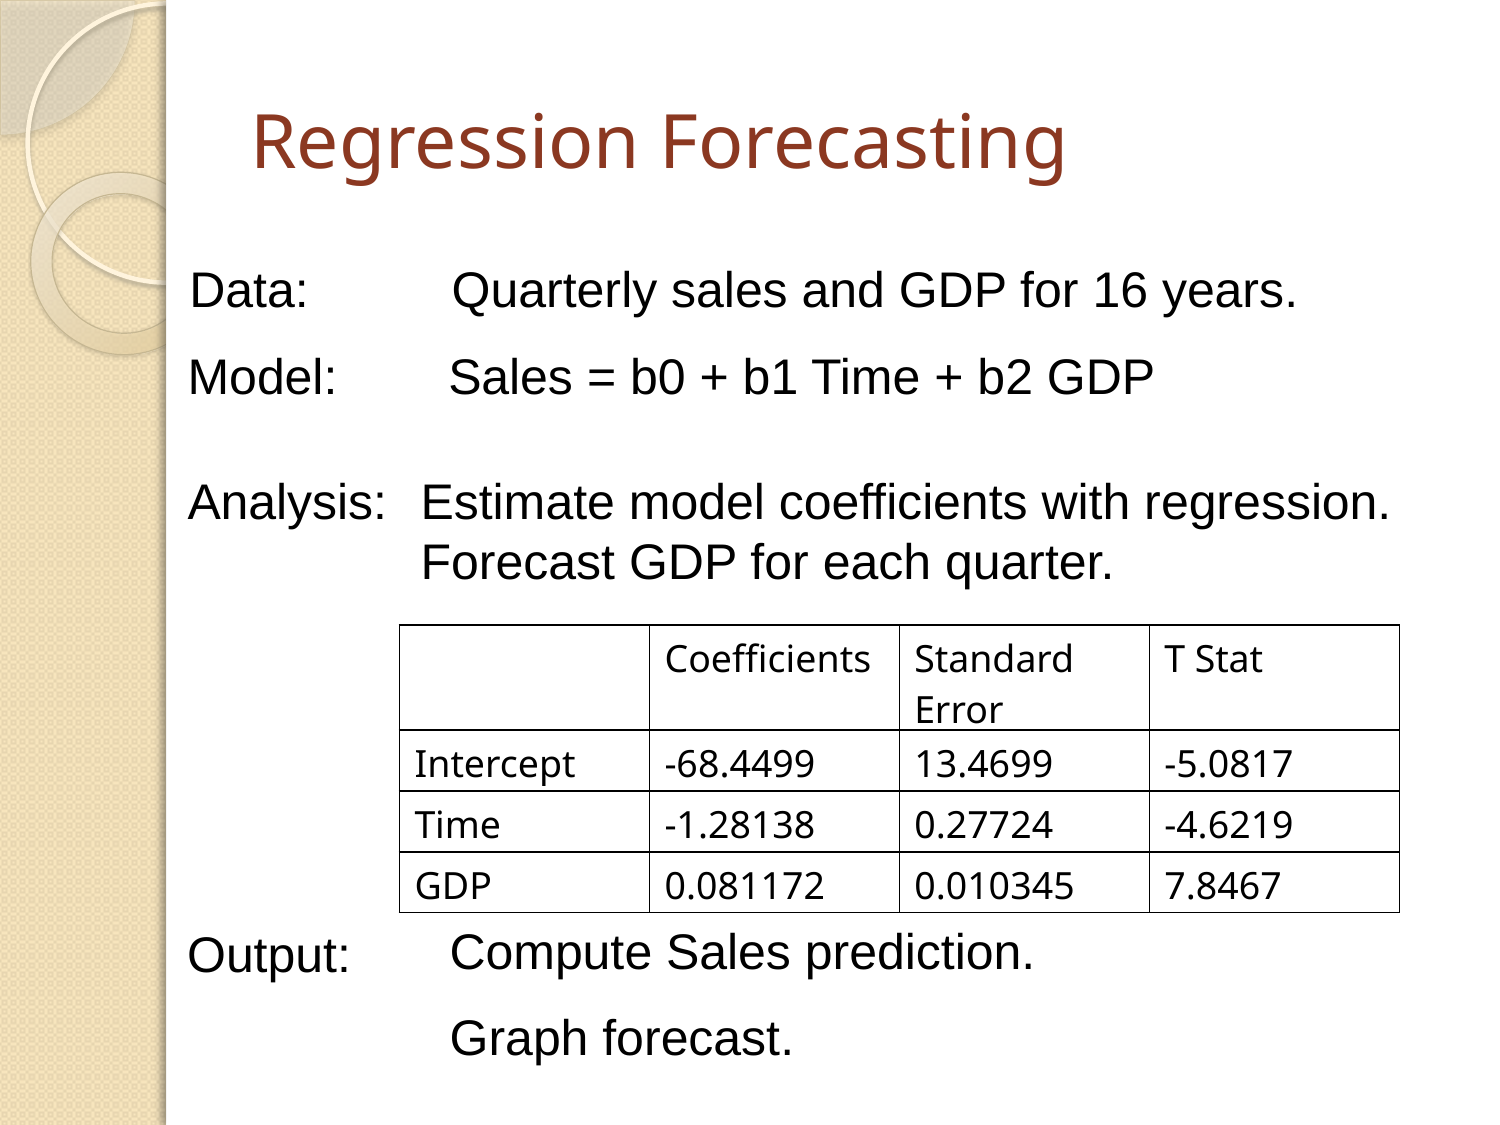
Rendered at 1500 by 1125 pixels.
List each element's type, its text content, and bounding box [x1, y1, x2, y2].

table_cell -68.4499 [650, 731, 899, 790]
table_cell -5.0817 [1150, 731, 1399, 790]
table_header [400, 626, 649, 729]
text_box Sales = b0 + b1 Time + b2 GDP [433, 337, 1171, 413]
text_box Data: [174, 249, 324, 325]
table_header Standard Error [900, 626, 1149, 729]
text_box Estimate model coefficients with regression. Forecast GDP for each quarter. [405, 462, 1431, 598]
table_cell GDP [400, 853, 649, 912]
table_cell Time [400, 792, 649, 851]
text_box Output: [172, 914, 367, 990]
table_header T Stat [1150, 626, 1399, 729]
text_box Compute Sales prediction. Graph forecast. [434, 913, 1323, 1073]
table_header Coefficients [650, 626, 899, 729]
table_cell Intercept [400, 731, 649, 790]
text_box Analysis: [172, 462, 403, 538]
table_cell 0.010345 [900, 853, 1149, 912]
table_cell -1.28138 [650, 792, 899, 851]
table_cell 13.4699 [900, 731, 1149, 790]
text_box Model: [172, 337, 353, 413]
table_cell 0.081172 [650, 853, 899, 912]
table_cell 0.27724 [900, 792, 1149, 851]
title Regression Forecasting [235, 45, 1466, 233]
table_cell 7.8467 [1150, 853, 1399, 912]
table_cell -4.6219 [1150, 792, 1399, 851]
text_box Quarterly sales and GDP for 16 years. [436, 249, 1400, 325]
